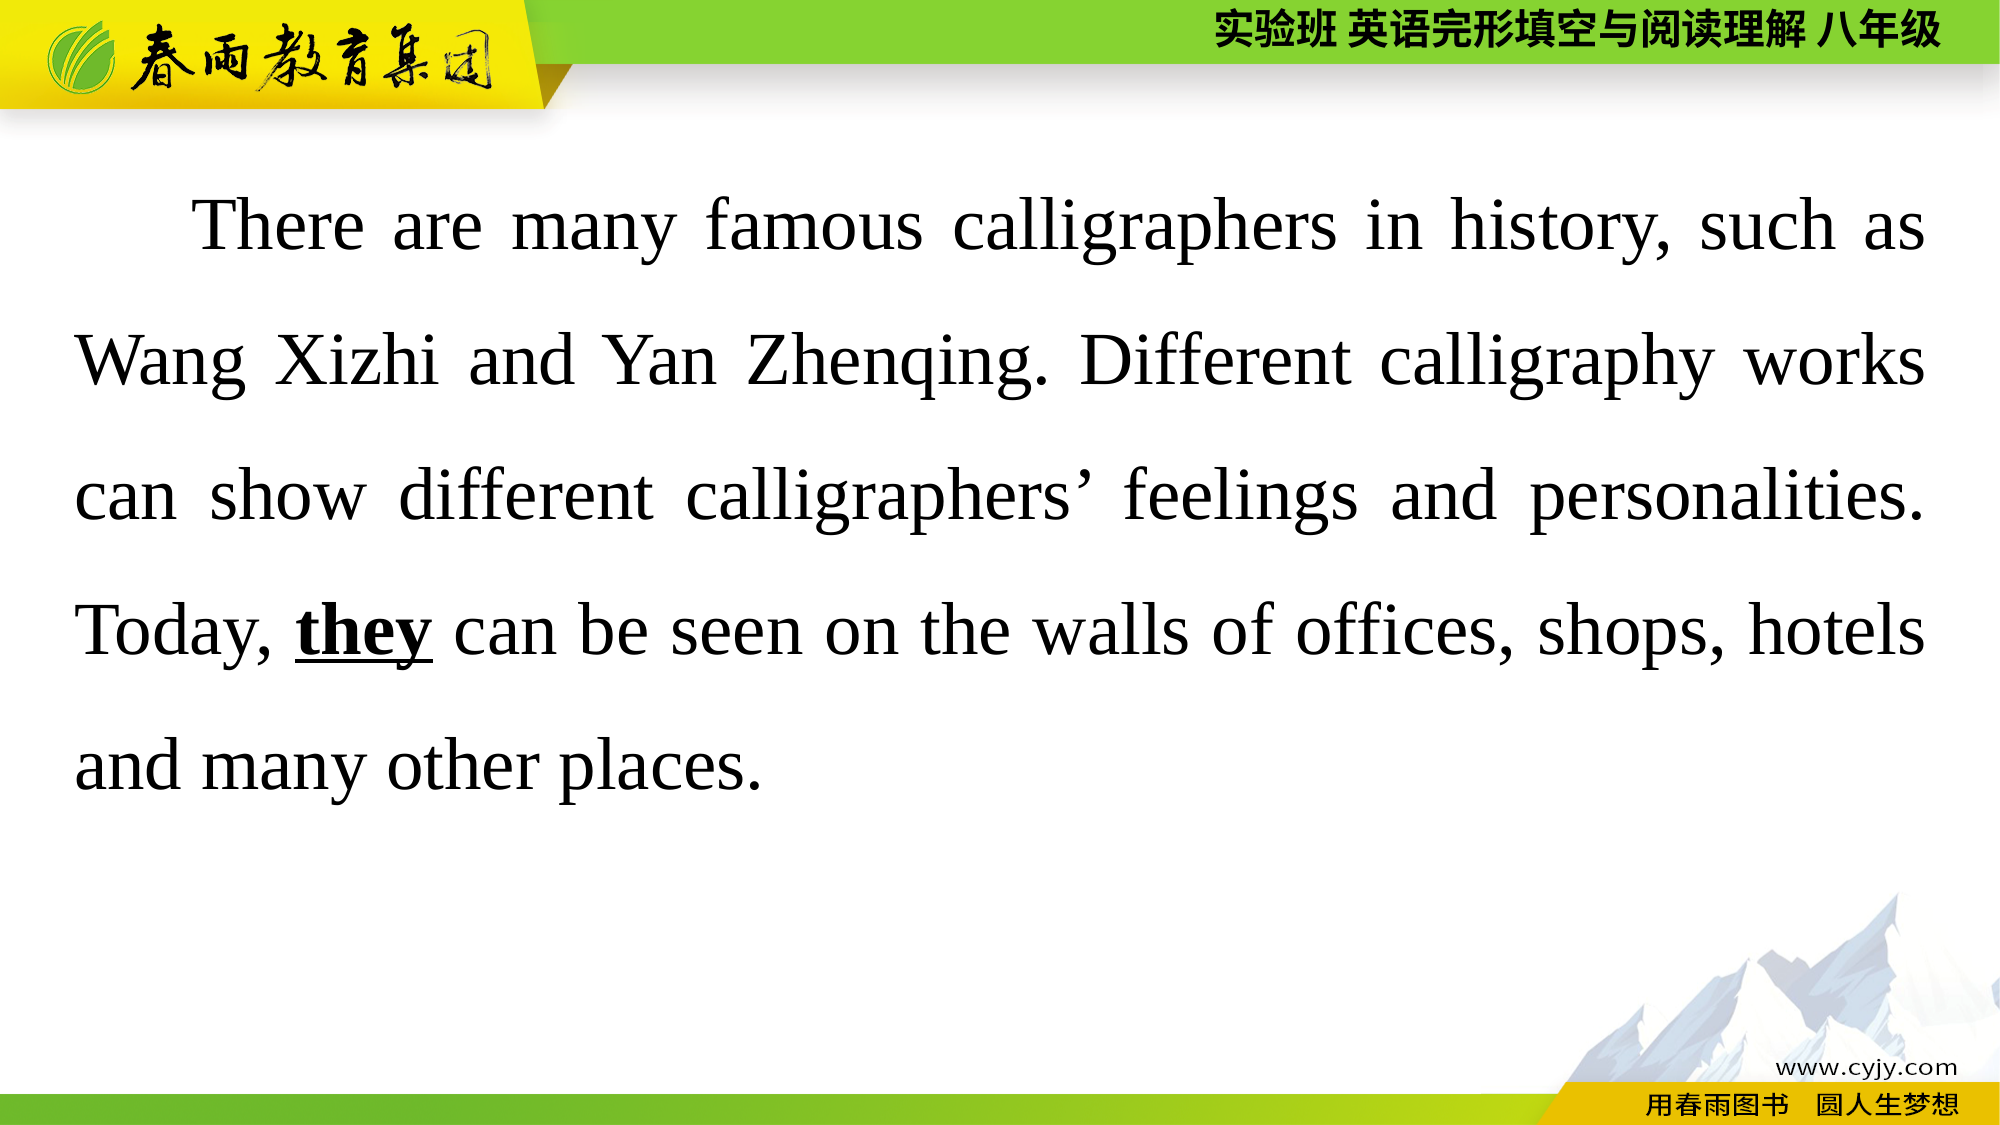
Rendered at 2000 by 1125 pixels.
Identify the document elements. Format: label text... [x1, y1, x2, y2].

picture [0, 0, 2000, 1125]
list There are many famous calligraphers in history, such as Wang Xizhi and Yan Zhenqing. Different calligraphy works can show different calligraphers’ feelings and personalities. Today, they can be seen on the walls of offices, shops, hotels and many other places. [59, 122, 1944, 803]
